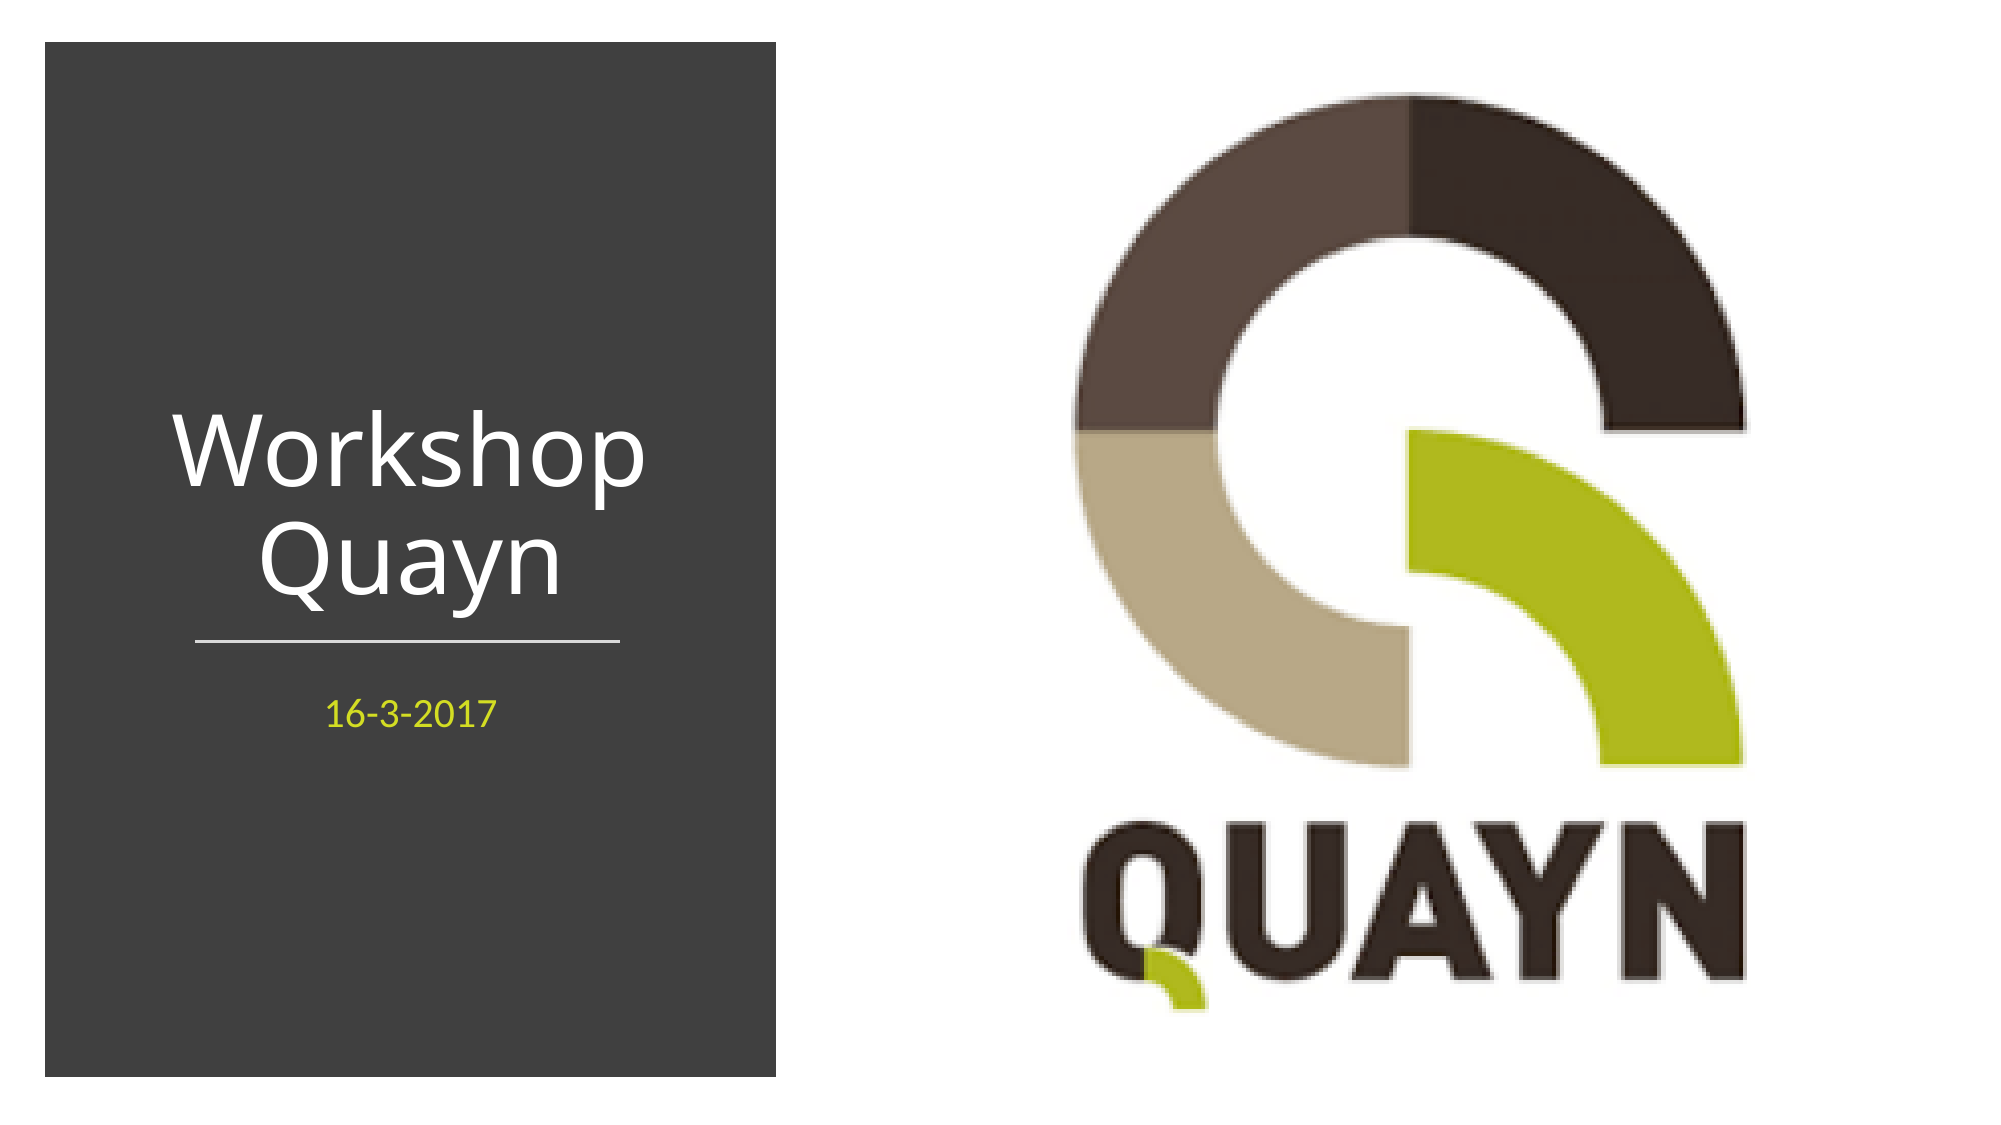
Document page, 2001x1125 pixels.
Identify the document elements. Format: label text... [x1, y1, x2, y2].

title Workshop Quayn [110, 149, 711, 624]
text_box [54, 52, 767, 1067]
subtitle 16-3-2017 [110, 684, 711, 935]
picture [933, 80, 1833, 1046]
